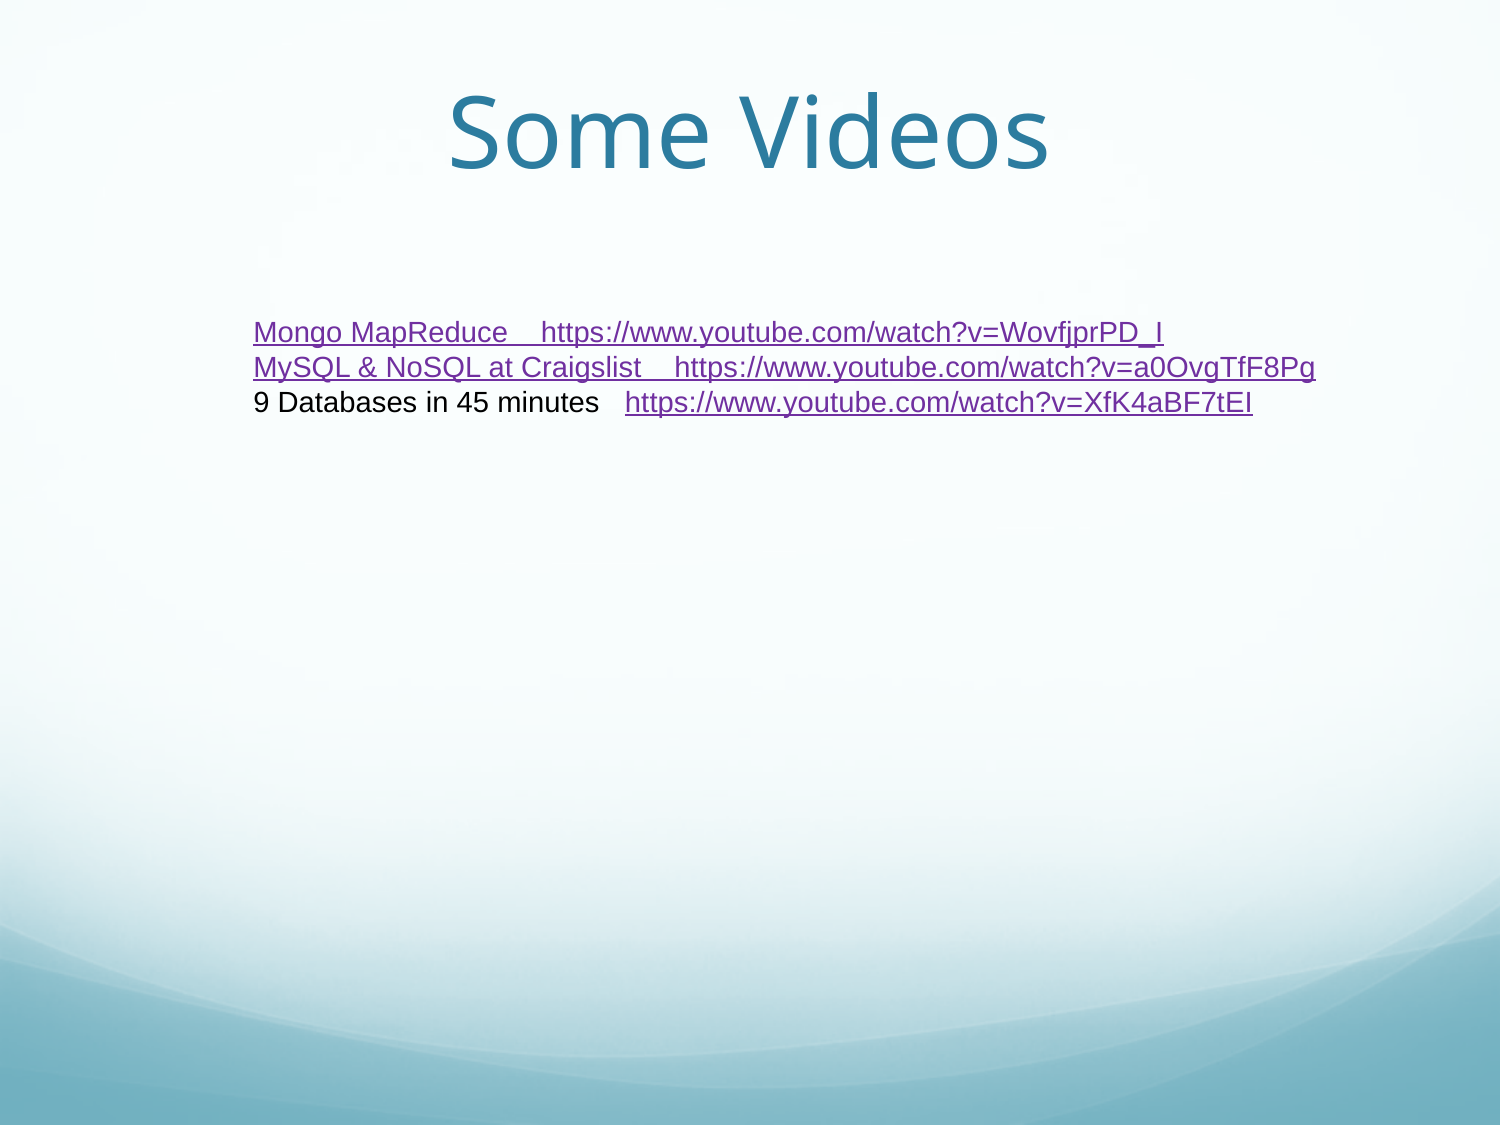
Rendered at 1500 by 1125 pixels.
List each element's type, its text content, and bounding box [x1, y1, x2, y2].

text_box Mongo MapReduce https://www.youtube.com/watch?v=WovfjprPD_I MySQL & NoSQL at Craigslist https://www.youtube.com/watch?v=a0OvgTfF8Pg 9 Databases in 45 minutes https://www.youtube.com/watch?v=XfK4aBF7tEI [238, 306, 1331, 461]
title Some Videos [90, 17, 1410, 189]
